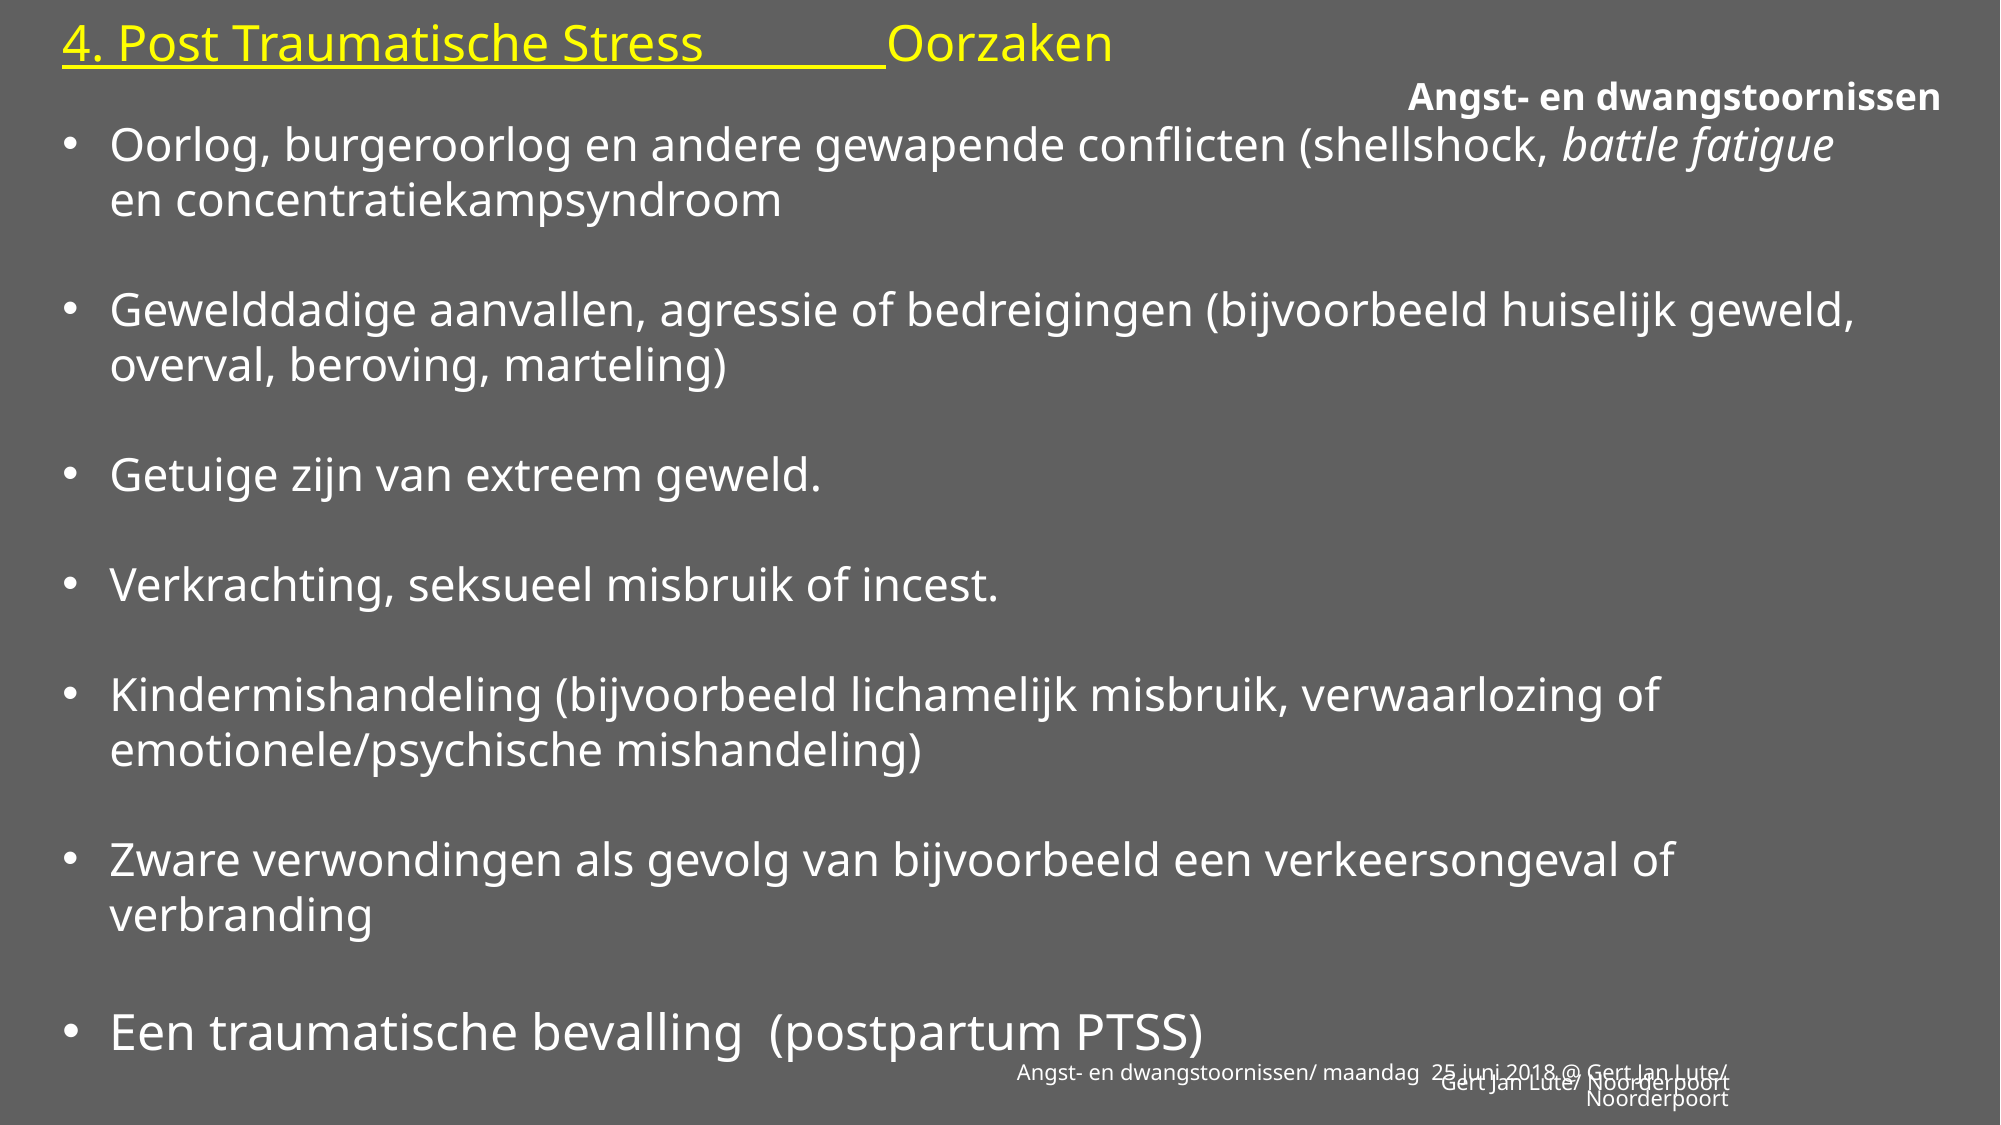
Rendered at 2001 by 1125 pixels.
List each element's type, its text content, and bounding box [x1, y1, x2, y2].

text_box Angst- en dwangstoornissen/ maandag 25 juni 2018 @ Gert Jan Lute/ Noorderpoort [918, 1054, 1744, 1115]
text_box Angst- en dwangstoornissen [1393, 65, 2000, 125]
text_box 4. Post Traumatische Stress Oorzaken [47, 4, 1245, 80]
text_box Oorlog, burgeroorlog en andere gewapende conflicten (shellshock, battle fatigue en concentratiekampsyndroom Gewelddadige aanvallen, agressie of bedreigingen (bijvoorbeeld huiselijk geweld, overval, beroving, marteling) Getuige zijn van extreem geweld. Verkrachting, seksueel misbruik of incest. Kindermishandeling (bijvoorbeeld lichamelijk misbruik, verwaarlozing of emotionele/psychische mishandeling) Zware verwondingen als gevolg van bijvoorbeeld een verkeersongeval of verbranding Een traumatische bevalling (postpartum PTSS) [47, 108, 1892, 1068]
